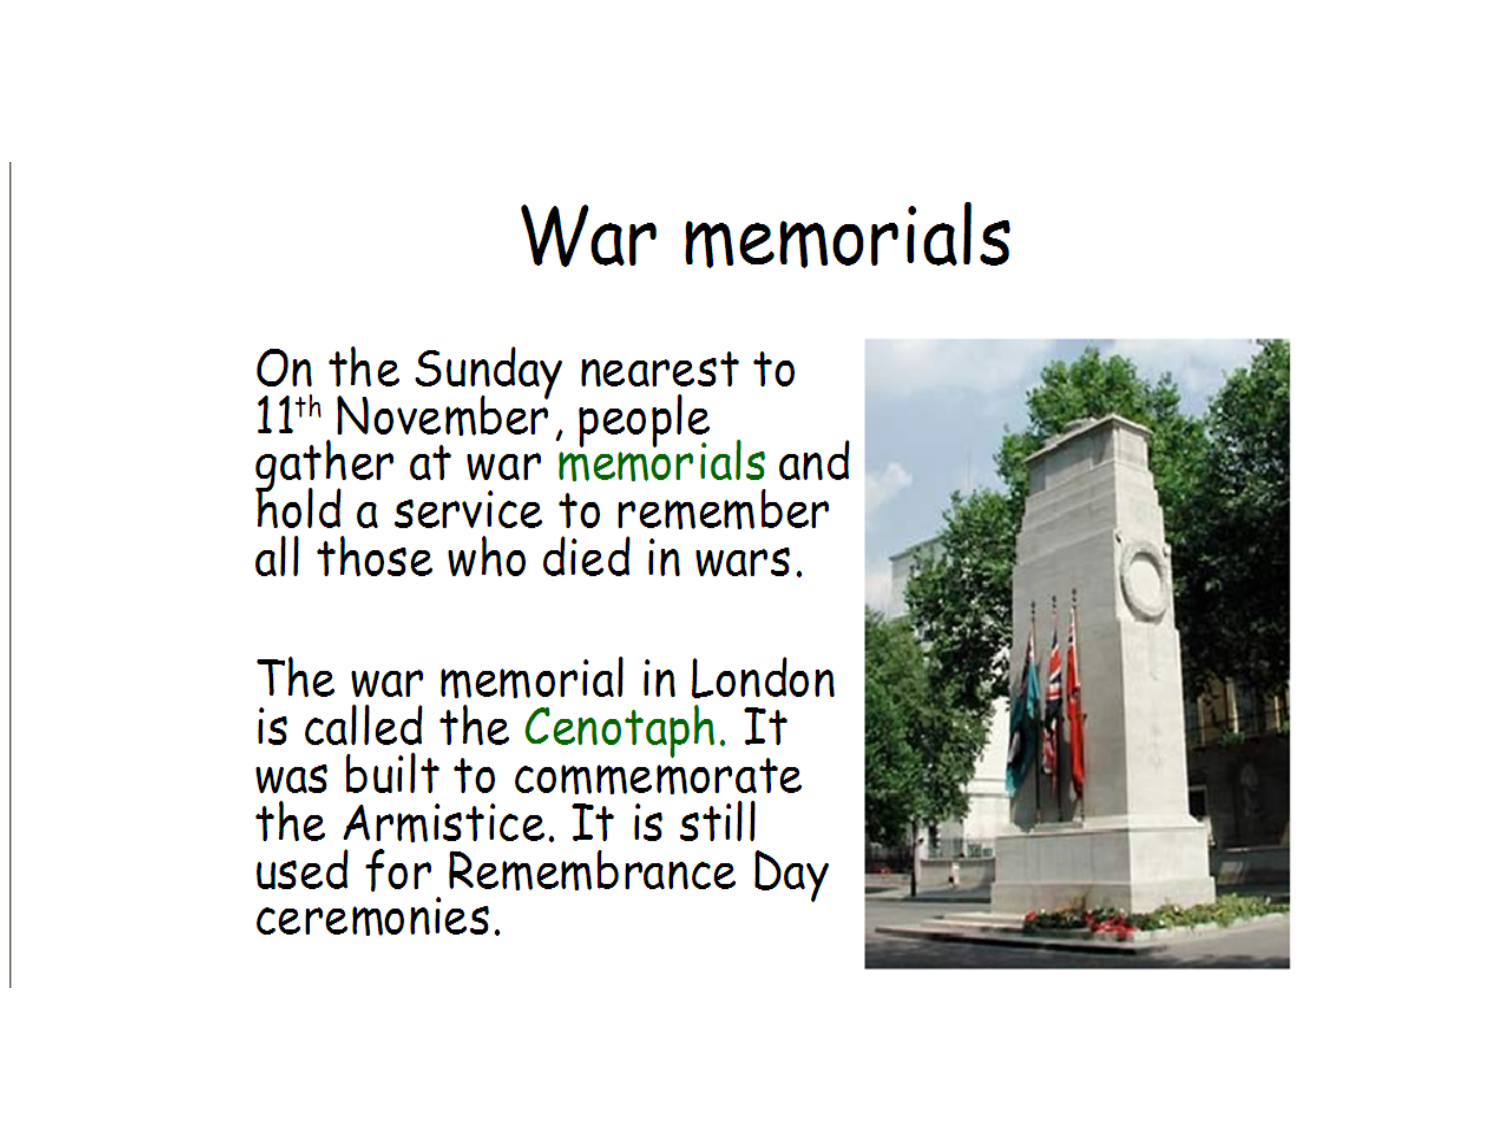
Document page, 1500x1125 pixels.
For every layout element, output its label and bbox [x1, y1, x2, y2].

picture [0, 162, 1500, 988]
